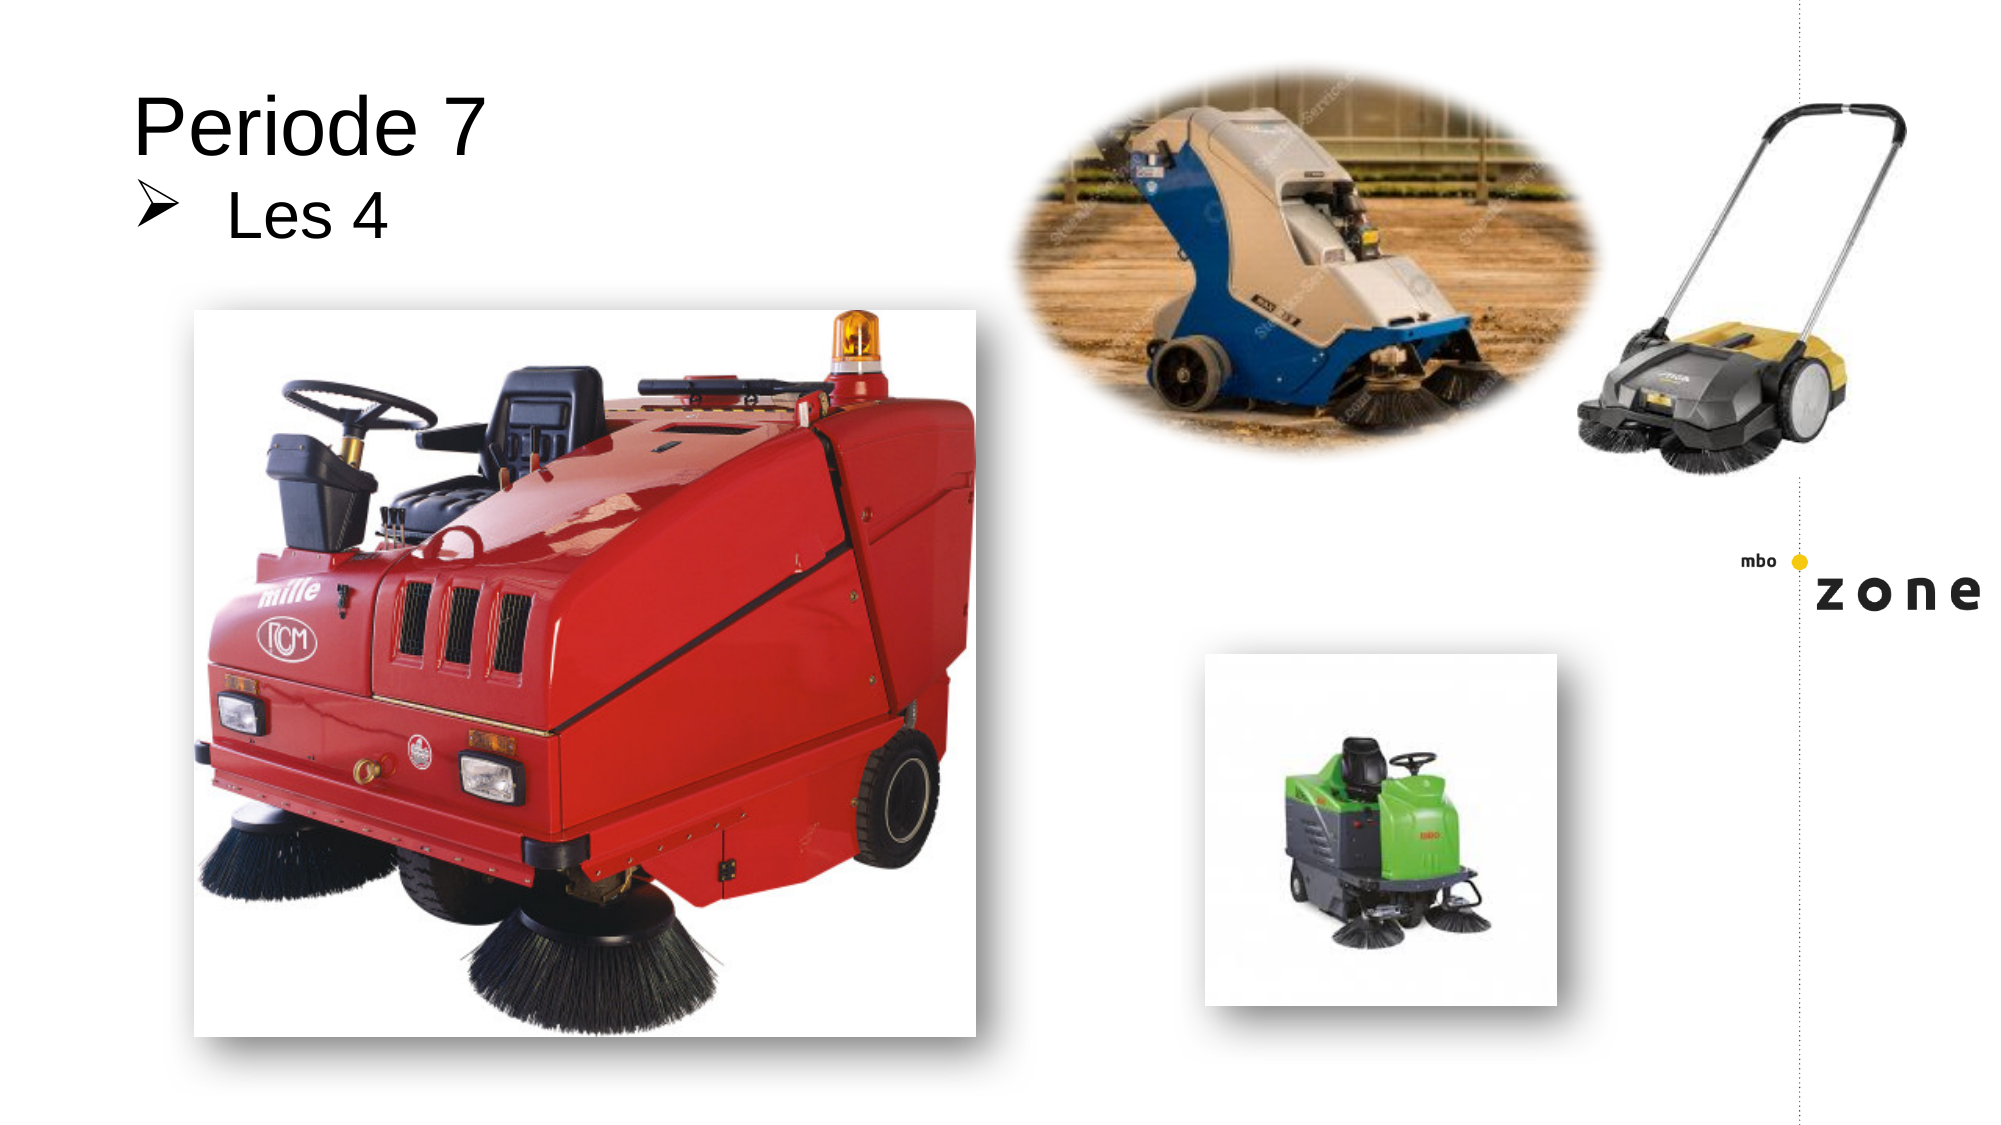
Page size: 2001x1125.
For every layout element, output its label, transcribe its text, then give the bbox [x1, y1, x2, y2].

picture [194, 310, 976, 1037]
picture [999, 0, 2001, 1125]
picture [1204, 654, 1557, 1006]
text_box Periode 7 Les 4 [117, 64, 528, 259]
